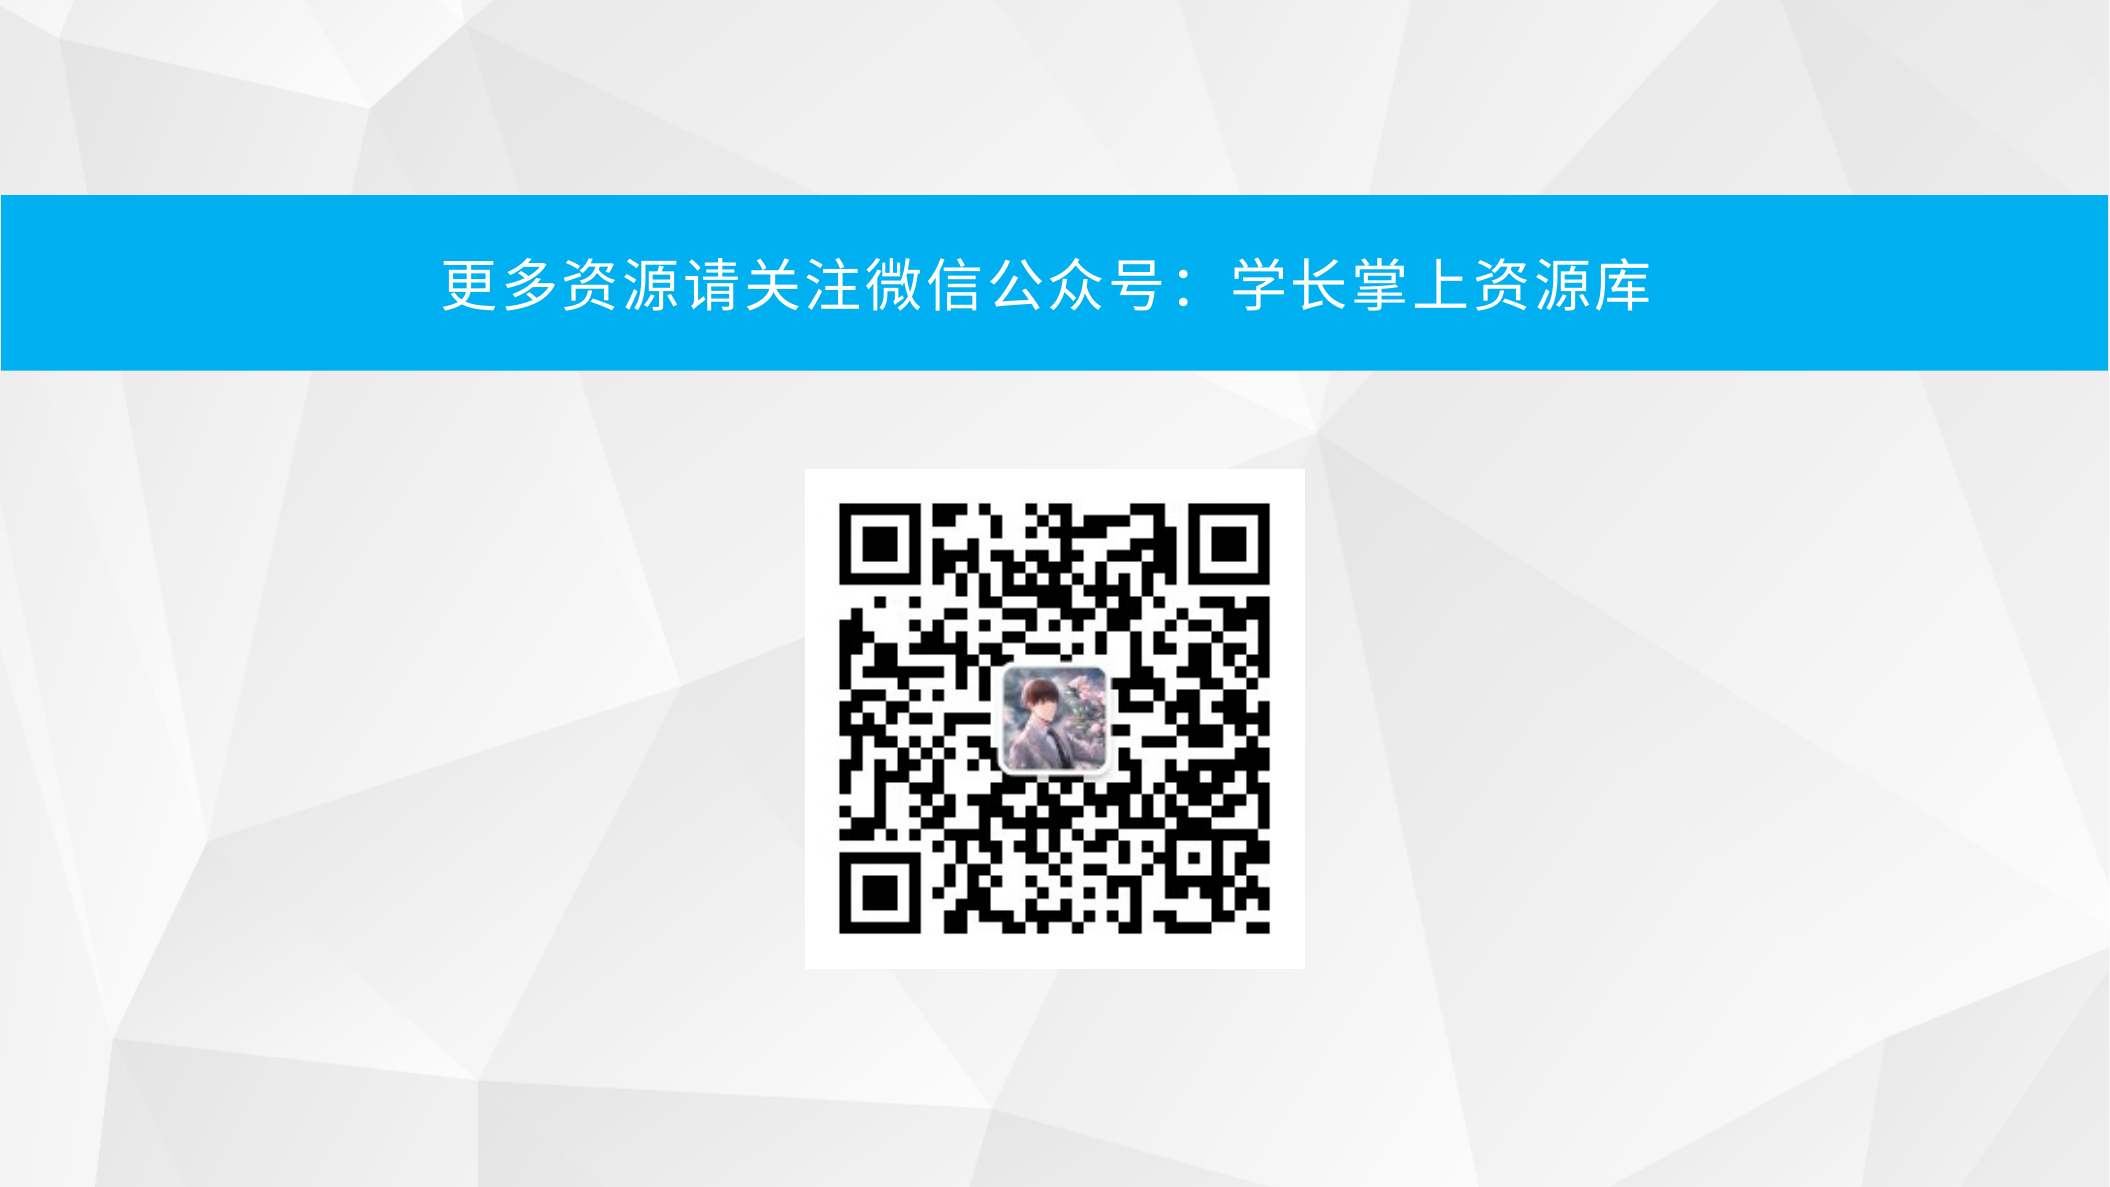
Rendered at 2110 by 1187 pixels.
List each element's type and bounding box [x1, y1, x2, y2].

picture [0, 0, 2110, 1187]
text_box [1, 195, 2109, 371]
